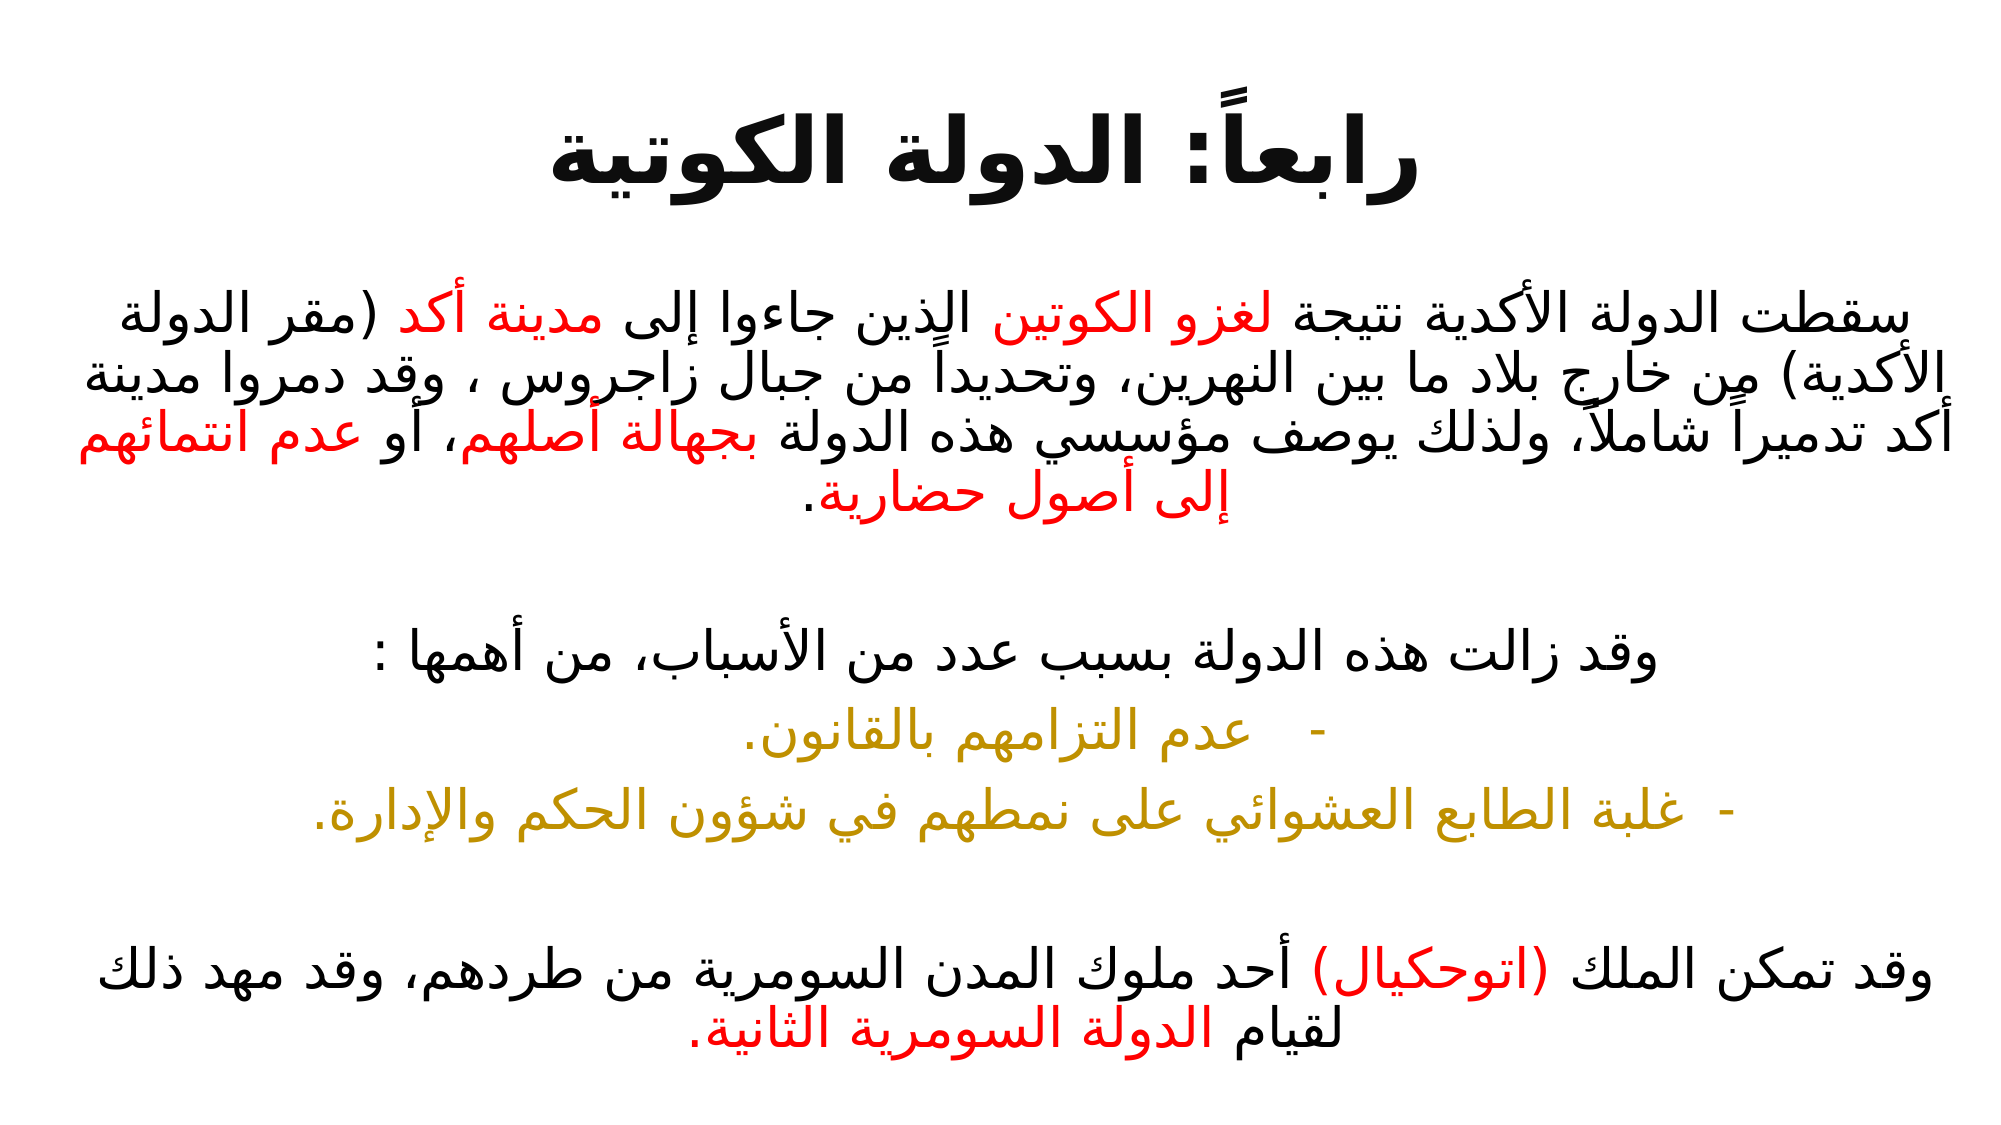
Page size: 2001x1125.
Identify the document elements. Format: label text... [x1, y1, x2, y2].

title رابعاً: الدولة الكوتية [0, 44, 1439, 263]
list سقطت الدولة الأكدية نتيجة لغزو الكوتين الذين جاءوا إلى مدينة أكد (مقر الدولة الأكدية) من خارج بلاد ما بين النهرين، وتحديداً من جبال زاجروس ، وقد دمروا مدينة أكد تدميراً شاملاً، ولذلك يوصف مؤسسي هذه الدولة بجهالة أصلهم، أو عدم انتمائهم إلى أصول حضارية. وقد زالت هذه الدولة بسبب عدد من الأسباب، من أهمها : عدم التزامهم بالقانون. غلبة الطابع العشوائي على نمطهم في شؤون الحكم والإدارة. وقد تمكن الملك (اتوحكيال) أحد ملوك المدن السومرية من طردهم، وقد مهد ذلك لقيام الدولة السومرية الثانية. [54, 277, 1979, 1074]
